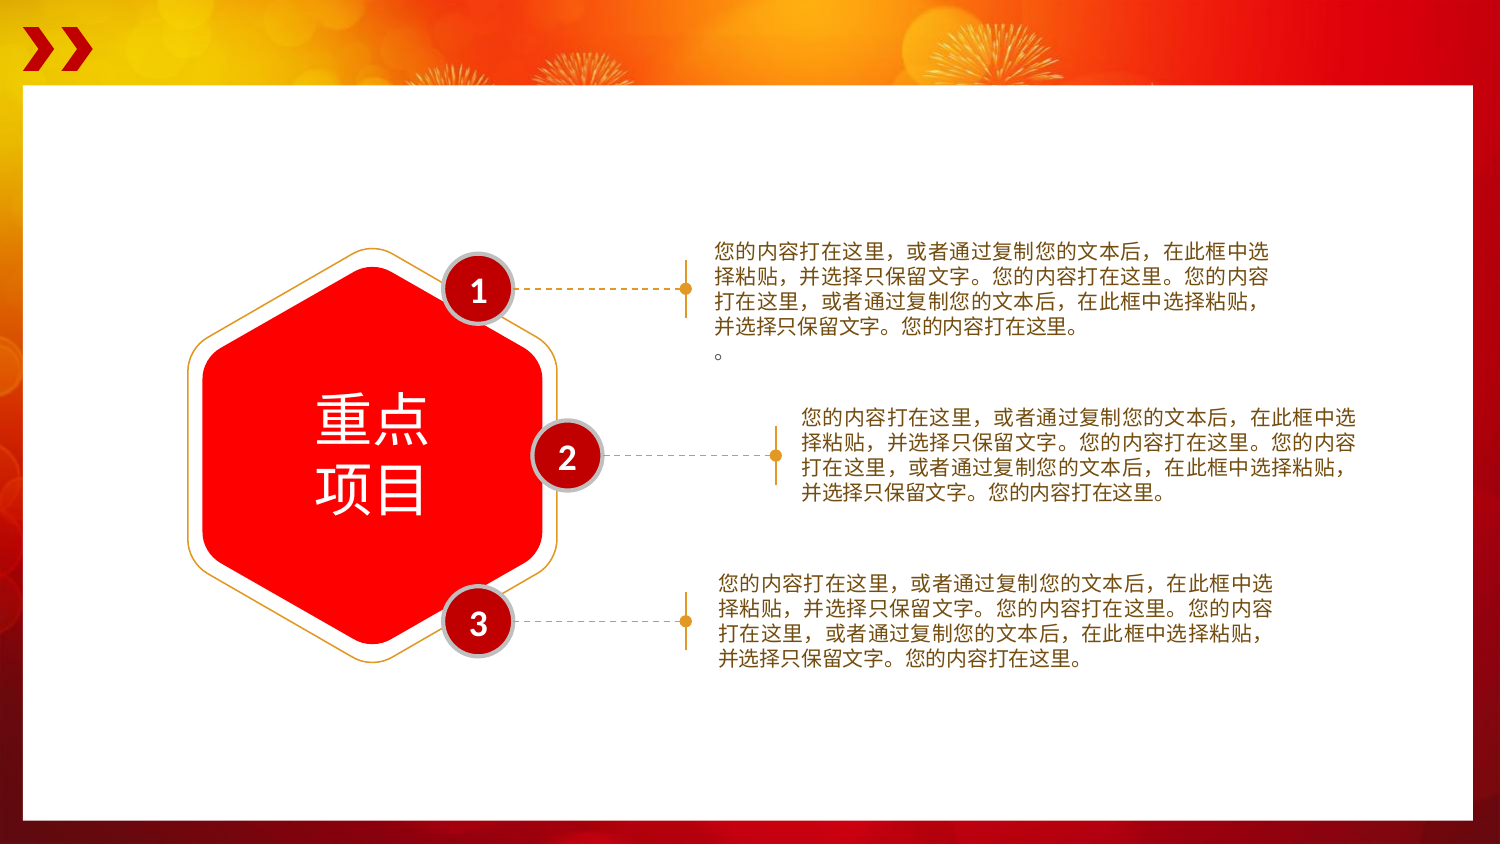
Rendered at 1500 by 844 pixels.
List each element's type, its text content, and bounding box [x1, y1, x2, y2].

text_box 您的内容打在这里，或者通过复制您的文本后，在此框中选择粘贴，并选择只保留文字。您的内容打在这里。您的内容打在这里，或者通过复制您的文本后，在此框中选择粘贴，并选择只保留文字。您的内容打在这里。 。 [714, 238, 1270, 364]
picture [0, 0, 1500, 844]
text_box [187, 248, 557, 663]
text_box 1 [443, 253, 514, 324]
text_box 您的内容打在这里，或者通过复制您的文本后，在此框中选择粘贴，并选择只保留文字。您的内容打在这里。您的内容打在这里，或者通过复制您的文本后，在此框中选择粘贴，并选择只保留文字。您的内容打在这里。 [718, 570, 1274, 671]
text_box 3 [443, 586, 514, 657]
text_box 2 [532, 420, 603, 491]
text_box 您的内容打在这里，或者通过复制您的文本后，在此框中选择粘贴，并选择只保留文字。您的内容打在这里。您的内容打在这里，或者通过复制您的文本后，在此框中选择粘贴，并选择只保留文字。您的内容打在这里。 [801, 405, 1357, 505]
